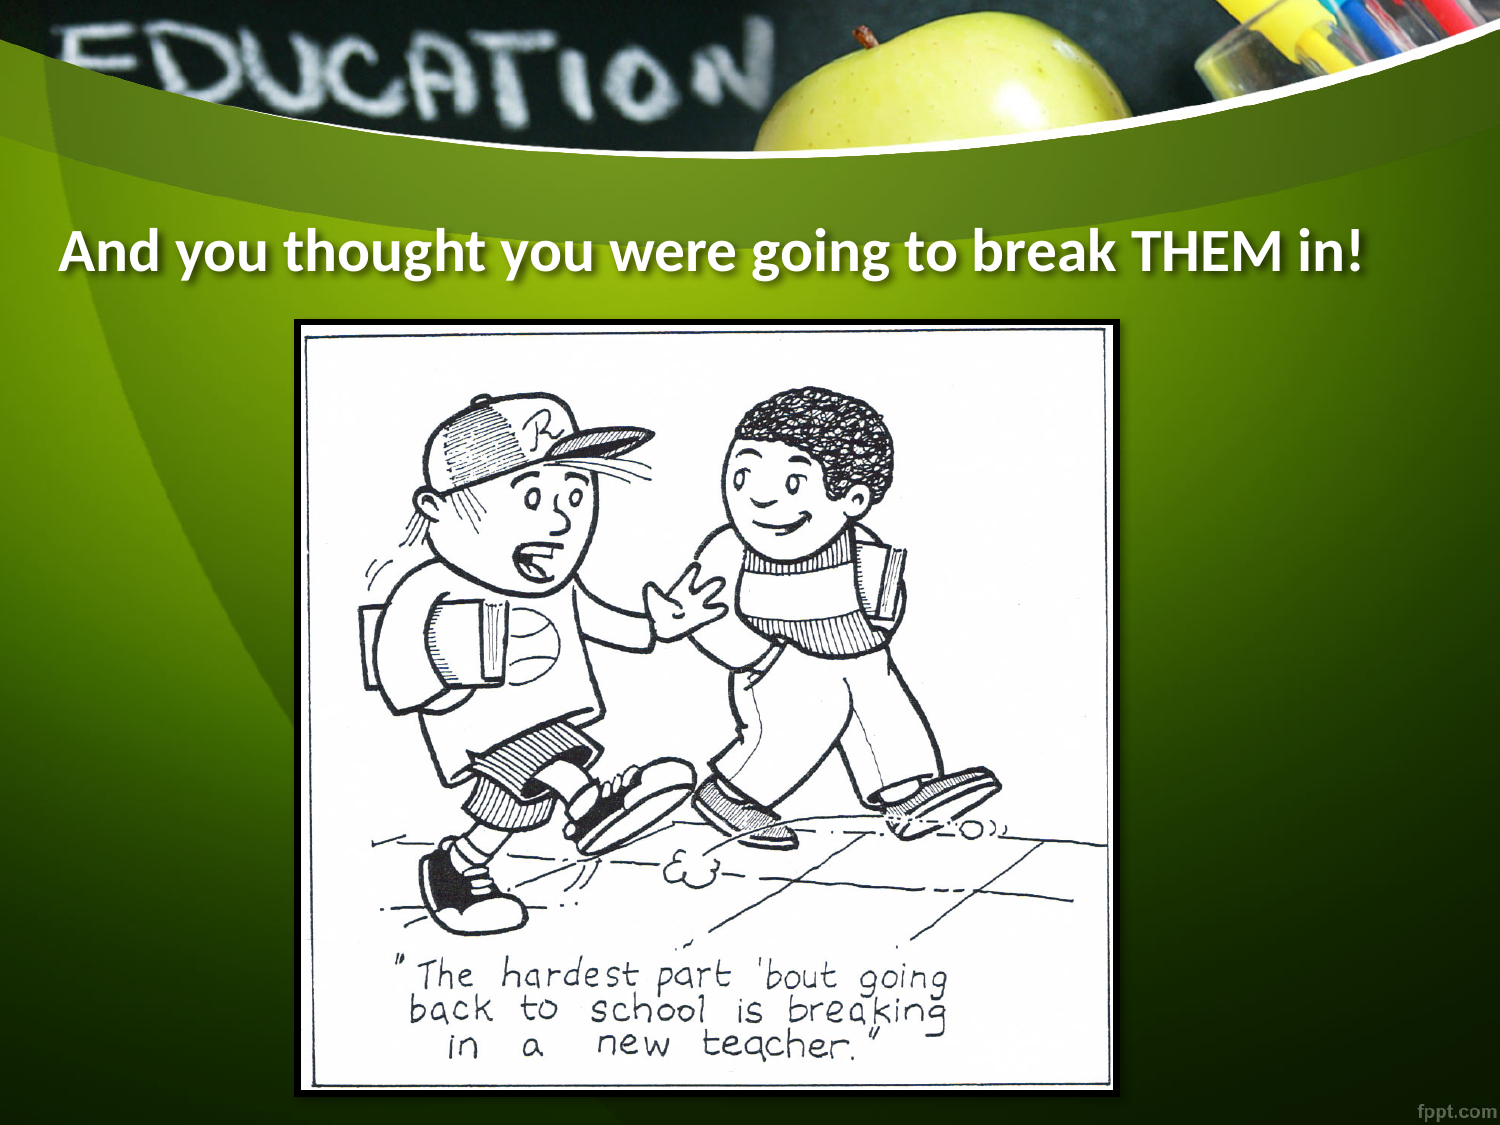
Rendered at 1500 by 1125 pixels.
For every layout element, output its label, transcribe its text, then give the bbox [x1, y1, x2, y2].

picture [0, 0, 1500, 1125]
title And you thought you were going to break THEM in! [0, 200, 1425, 442]
picture [300, 324, 1114, 1091]
